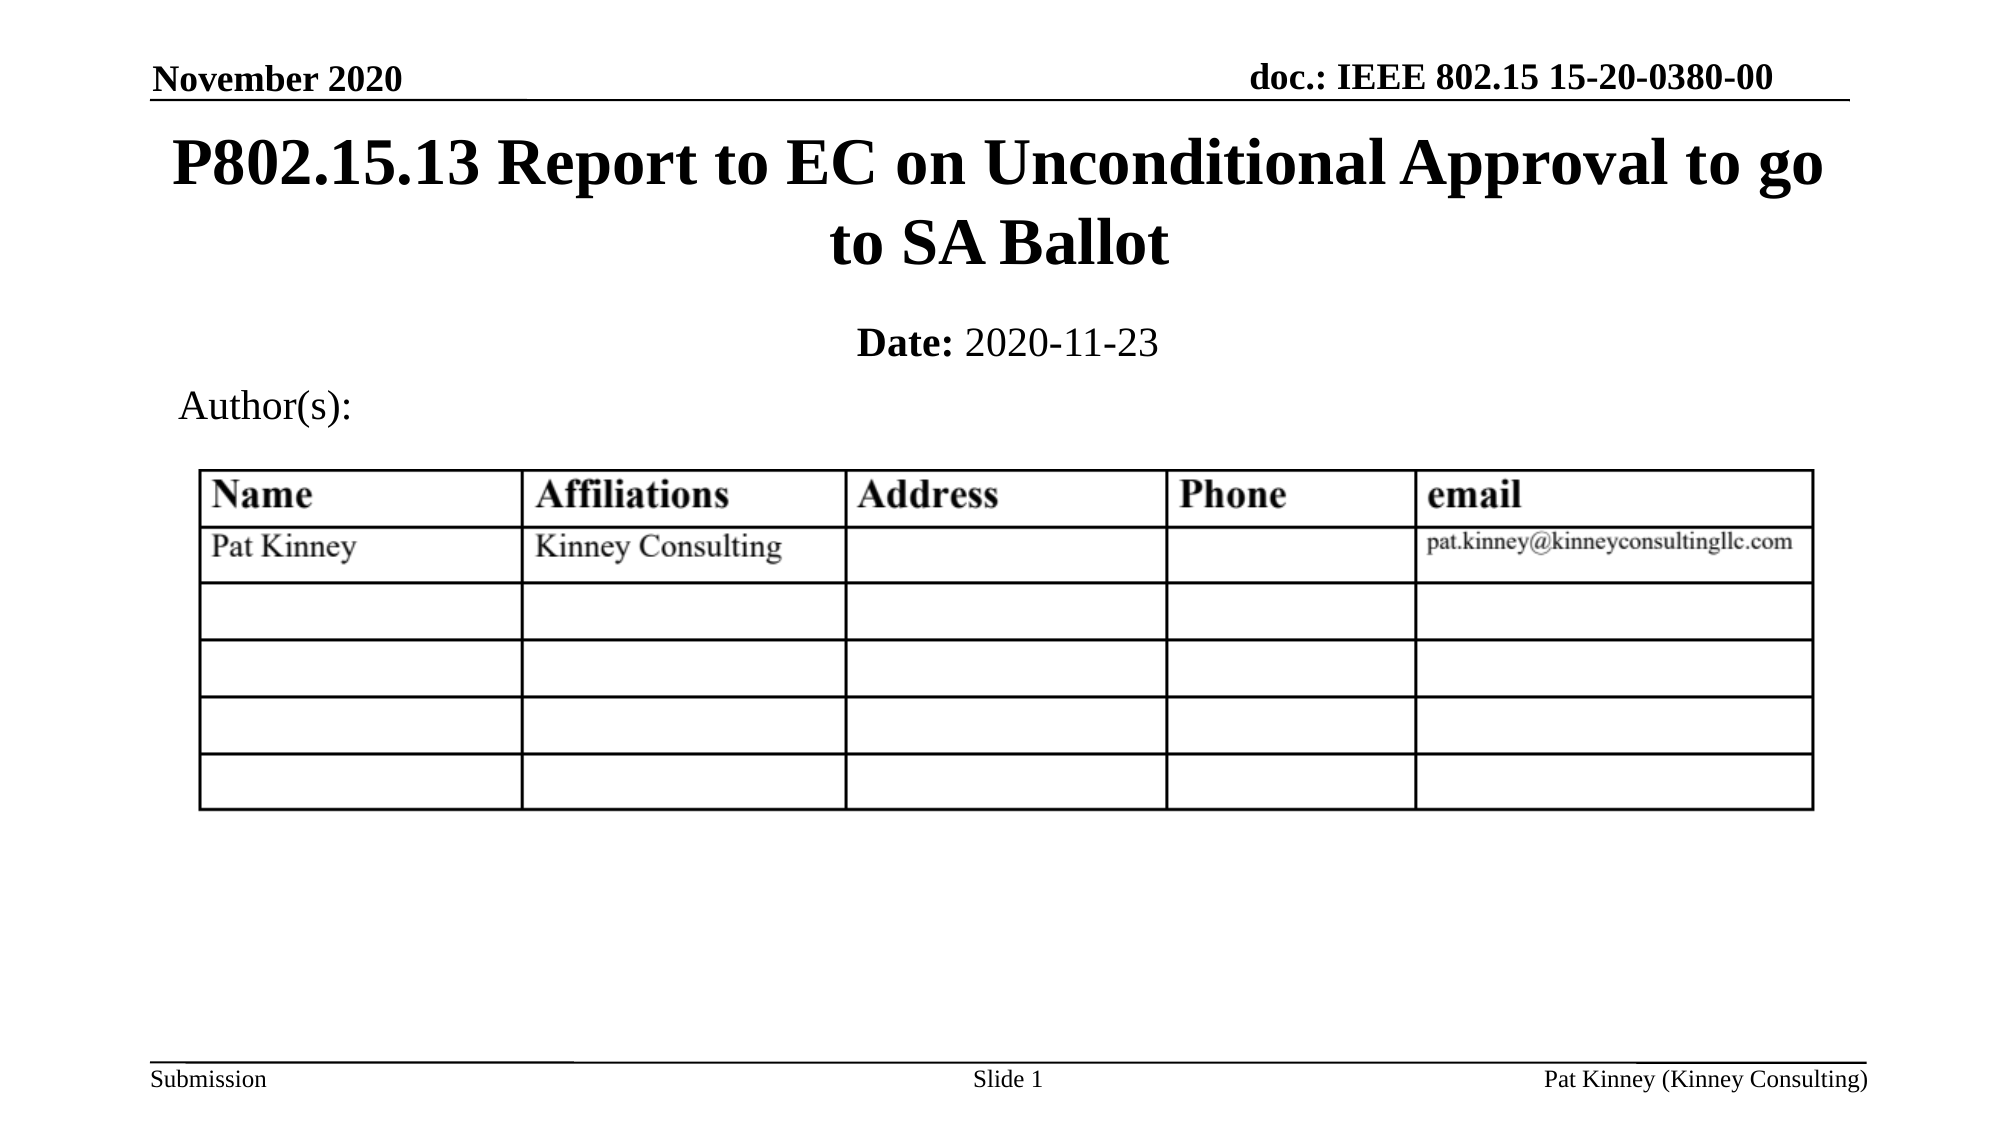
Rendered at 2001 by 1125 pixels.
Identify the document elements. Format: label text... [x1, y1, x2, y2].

text_box Author(s): [162, 369, 401, 433]
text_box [185, 469, 1858, 853]
subtitle Date: 2020-11-23 [307, 306, 1709, 386]
slide_number Slide 1 [950, 1061, 1067, 1123]
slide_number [152, 54, 563, 100]
footer Pat Kinney (Kinney Consulting) [1171, 1061, 1869, 1093]
title P802.15.13 Report to EC on Unconditional Approval to go to SA Ballot [149, 76, 1851, 319]
